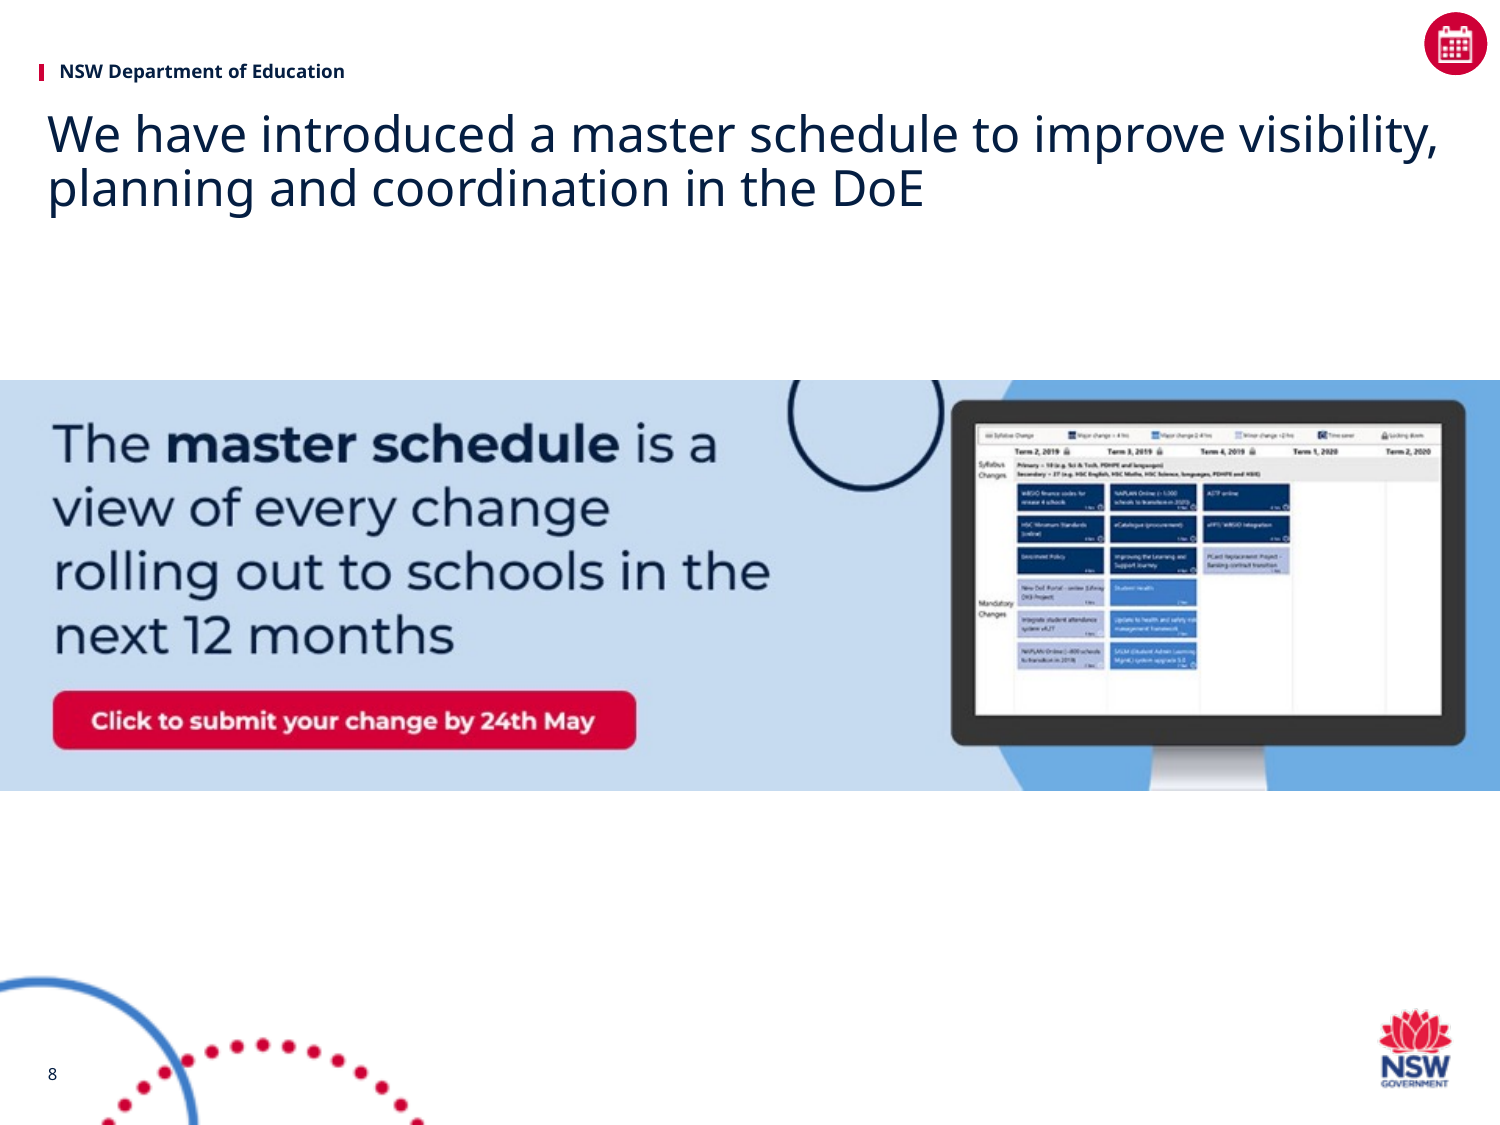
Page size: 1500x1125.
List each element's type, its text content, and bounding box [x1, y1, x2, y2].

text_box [1423, 11, 1489, 77]
picture [0, 0, 1500, 1125]
title We have introduced a master schedule to improve visibility, planning and coordination in the DoE [47, 122, 1463, 205]
footer 8 [47, 1026, 99, 1087]
